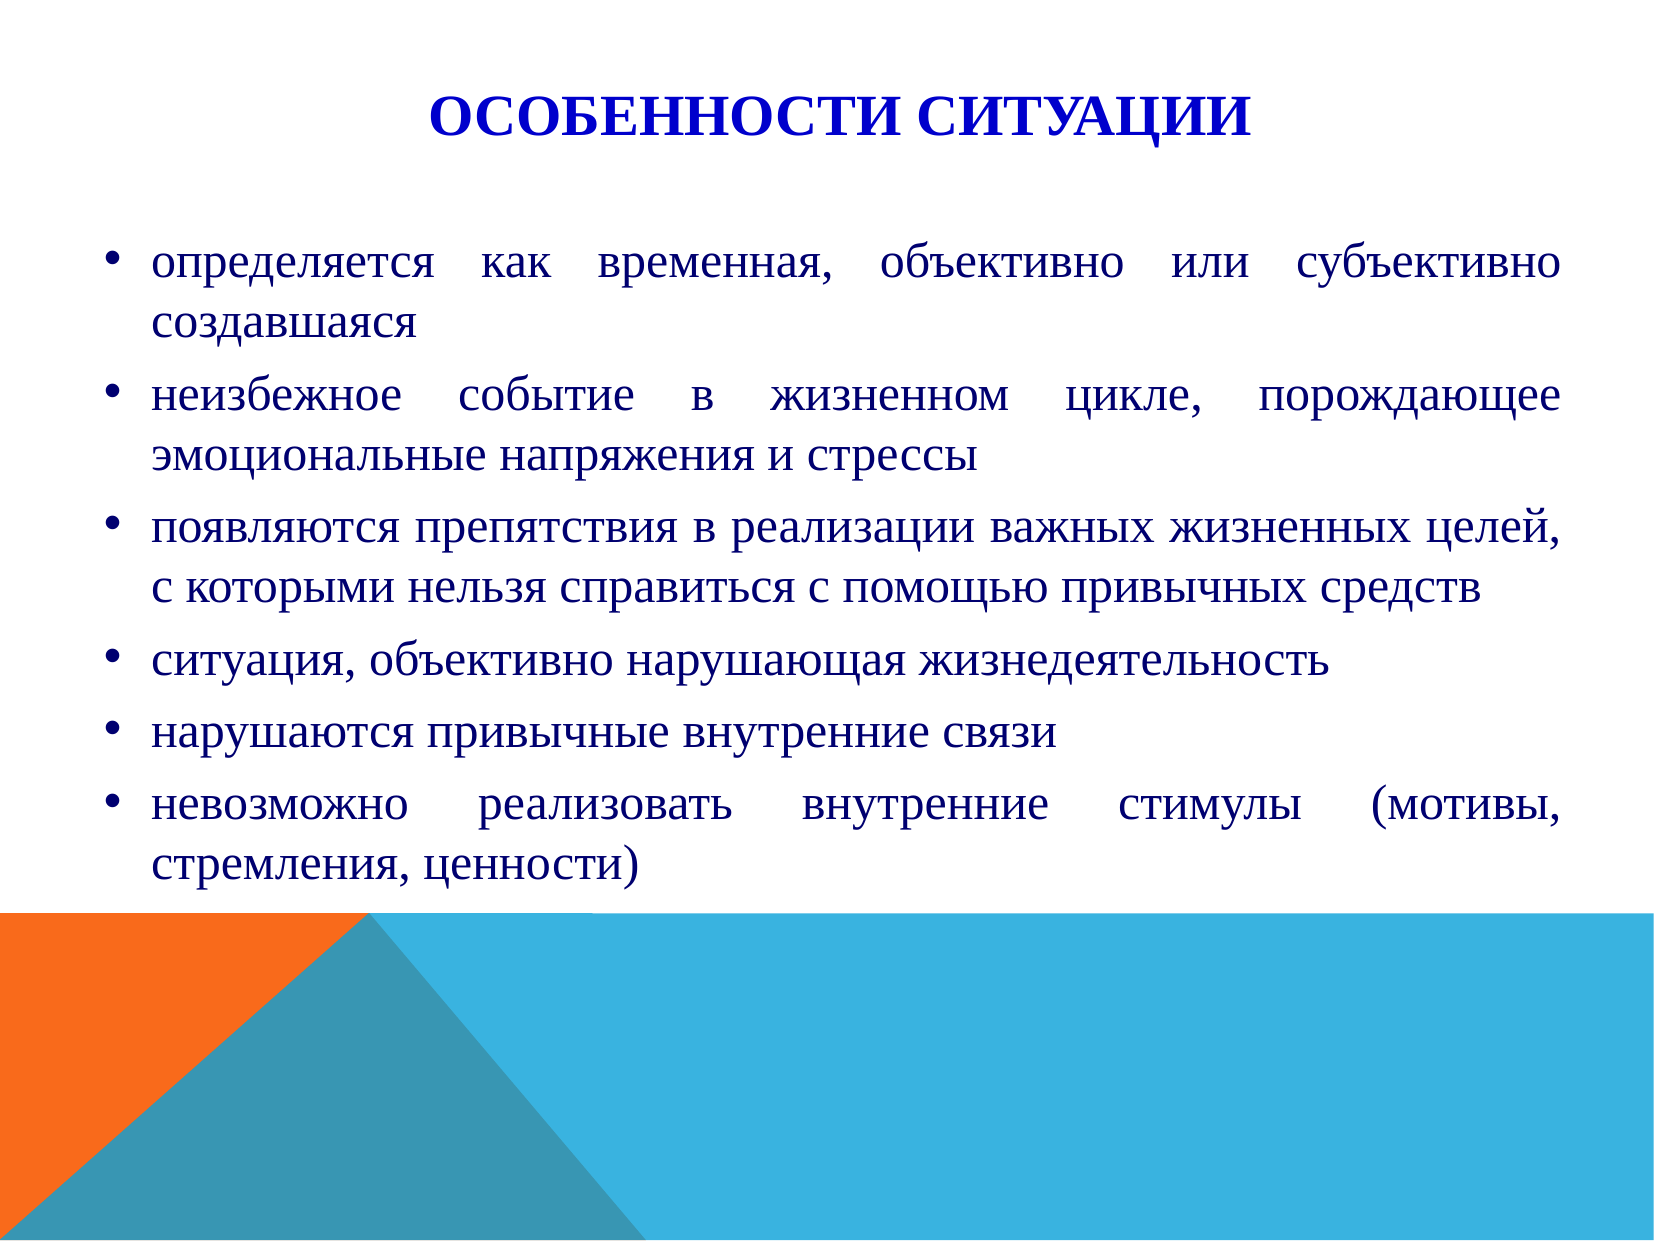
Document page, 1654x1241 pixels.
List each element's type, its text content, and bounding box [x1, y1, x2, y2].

text_box особенности ситуации [39, 45, 1627, 145]
text_box определяется как временная, объективно или субъективно создавшаяся неизбежное событие в жизненном цикле, порождающее эмоциональные напряжения и стрессы появляются препятствия в реализации важных жизненных целей, с которыми нельзя справиться с помощью привычных средств ситуация, объективно нарушающая жизнедеятельность нарушаются привычные внутренние связи невозможно реализовать внутренние стимулы (мотивы, стремления, ценности) [89, 219, 1577, 898]
